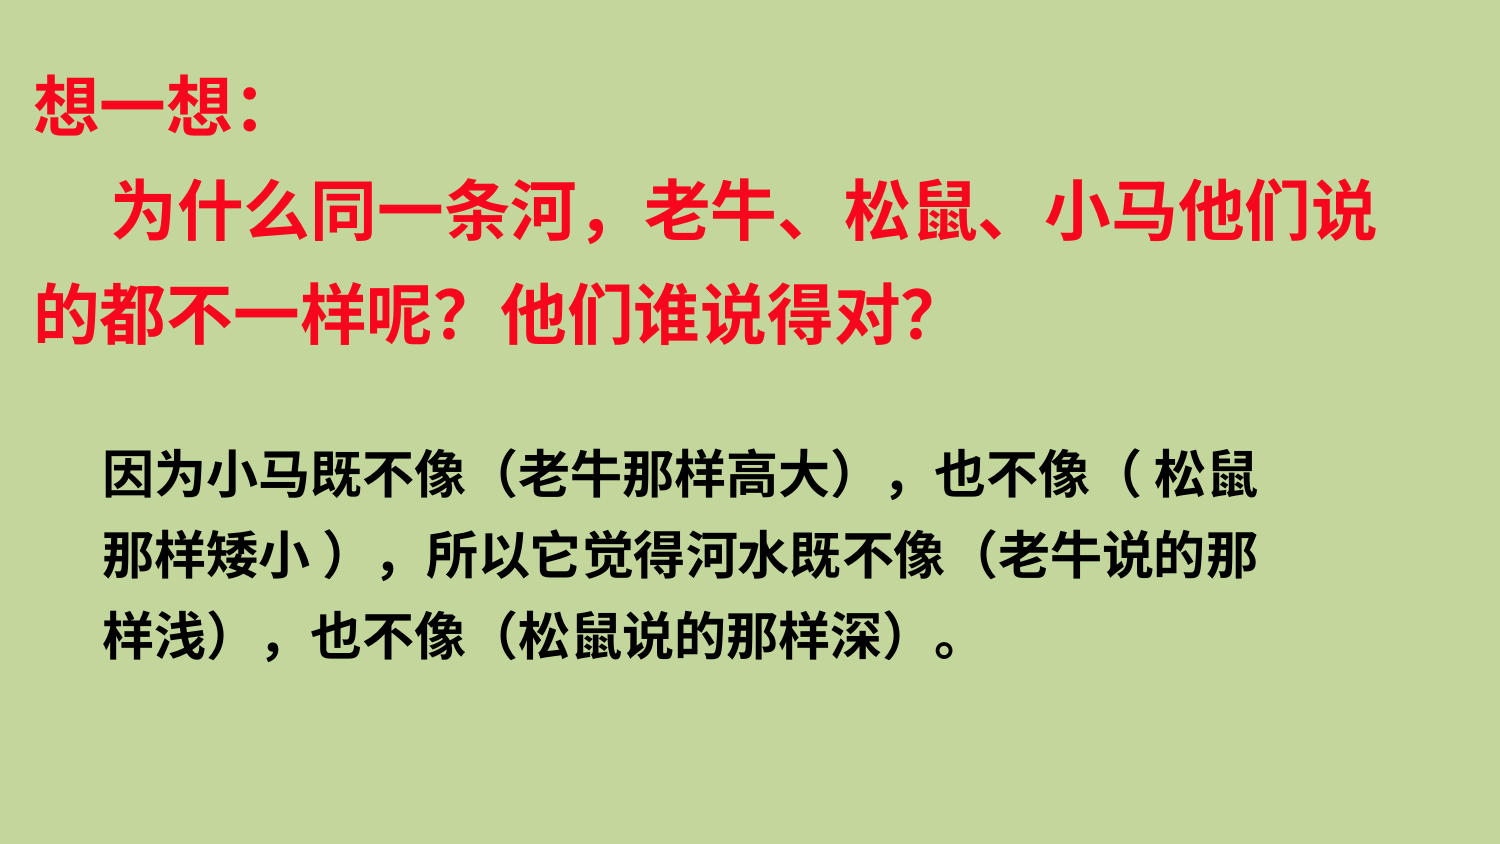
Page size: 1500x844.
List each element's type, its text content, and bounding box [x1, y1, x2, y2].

text_box 想一想： 为什么同一条河，老牛、松鼠、小马他们说 的都不一样呢？他们谁说得对？ [18, 33, 1473, 361]
text_box 因为小马既不像（老牛那样高大），也不像（ 松鼠那样矮小 ），所以它觉得河水既不像（老牛说的那样浅），也不像（松鼠说的那样深）。 [87, 415, 1314, 674]
